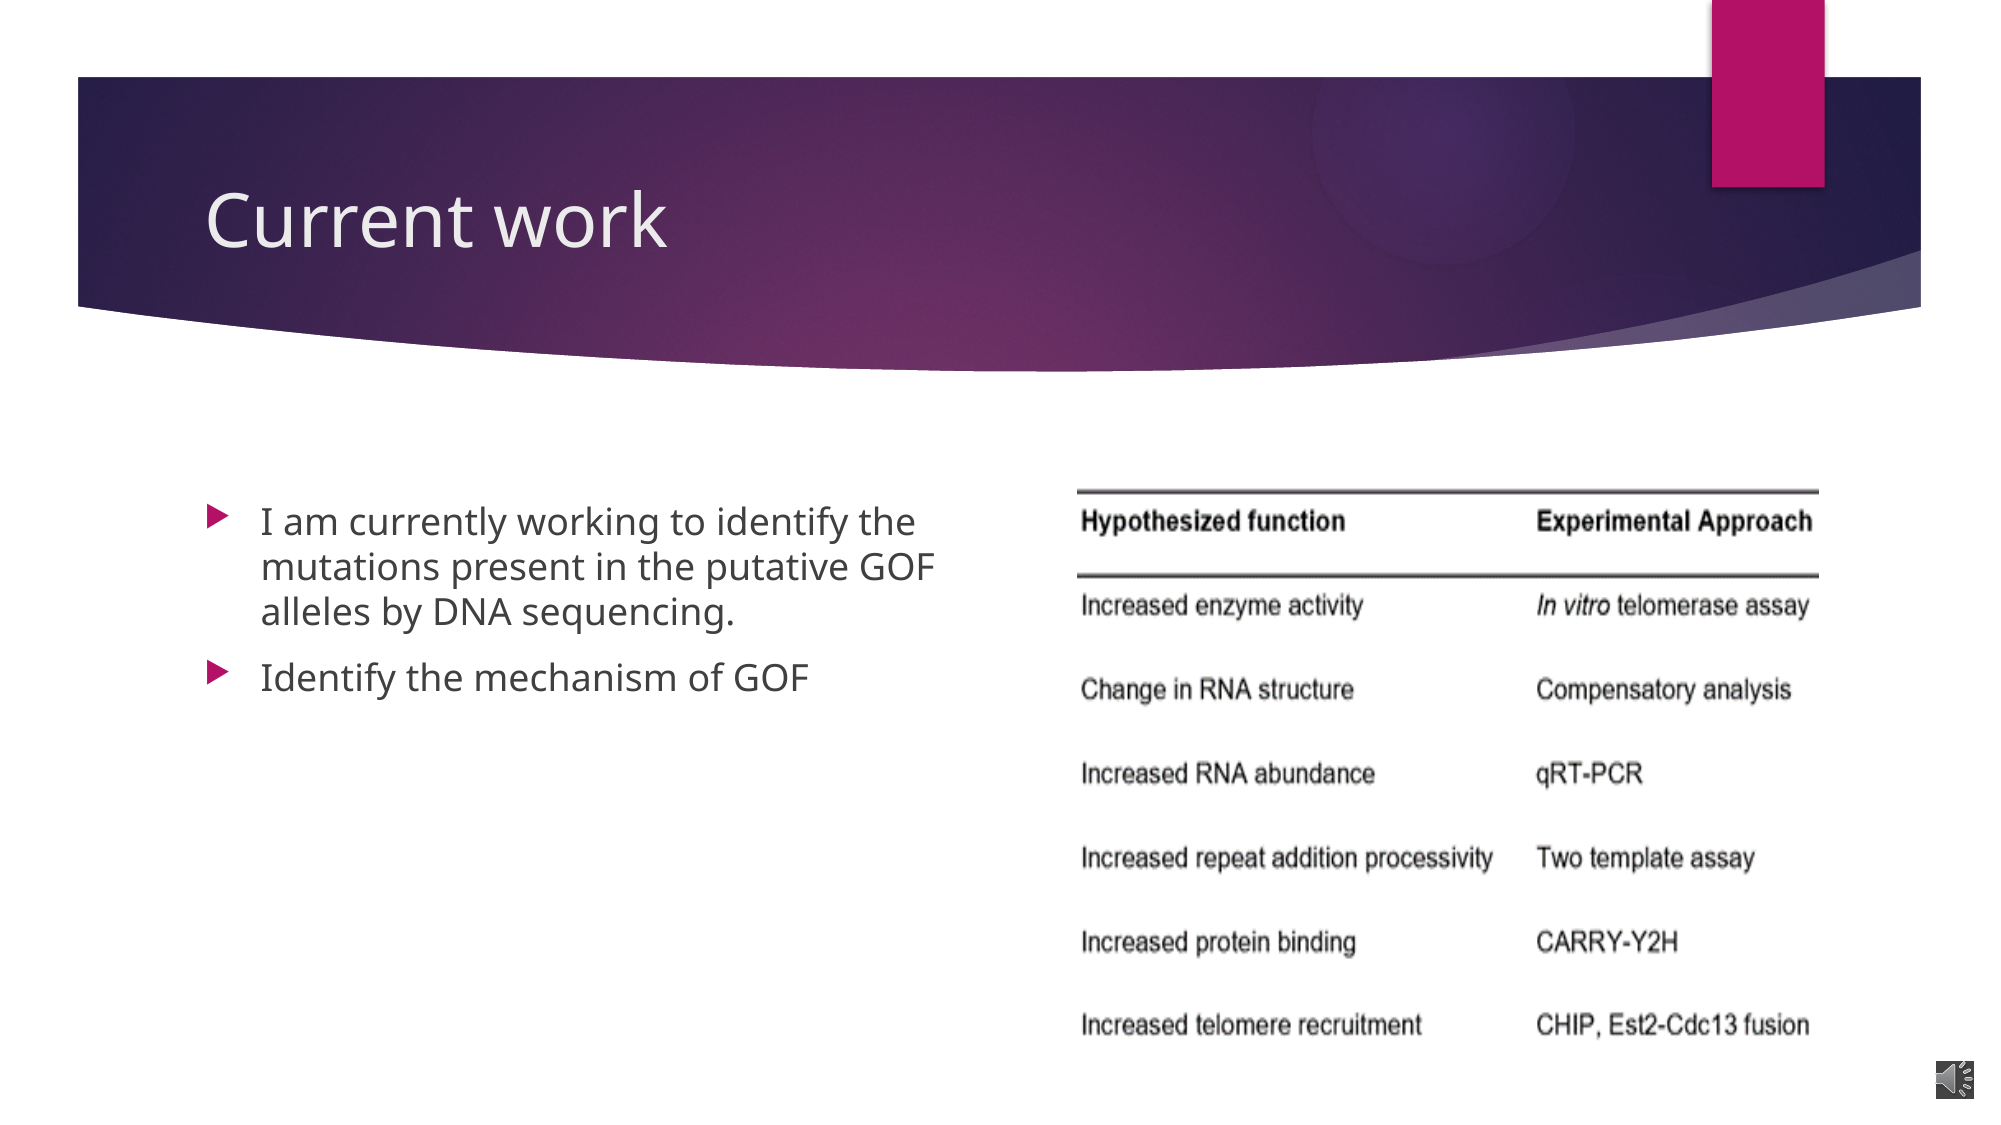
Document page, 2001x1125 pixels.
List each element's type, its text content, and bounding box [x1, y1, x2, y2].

picture [1934, 1059, 1976, 1101]
title Current work [189, 159, 1627, 276]
list I am currently working to identify the mutations present in the putative GOF alleles by DNA sequencing. Identify the mechanism of GOF [189, 490, 981, 957]
picture [1076, 479, 1819, 1043]
